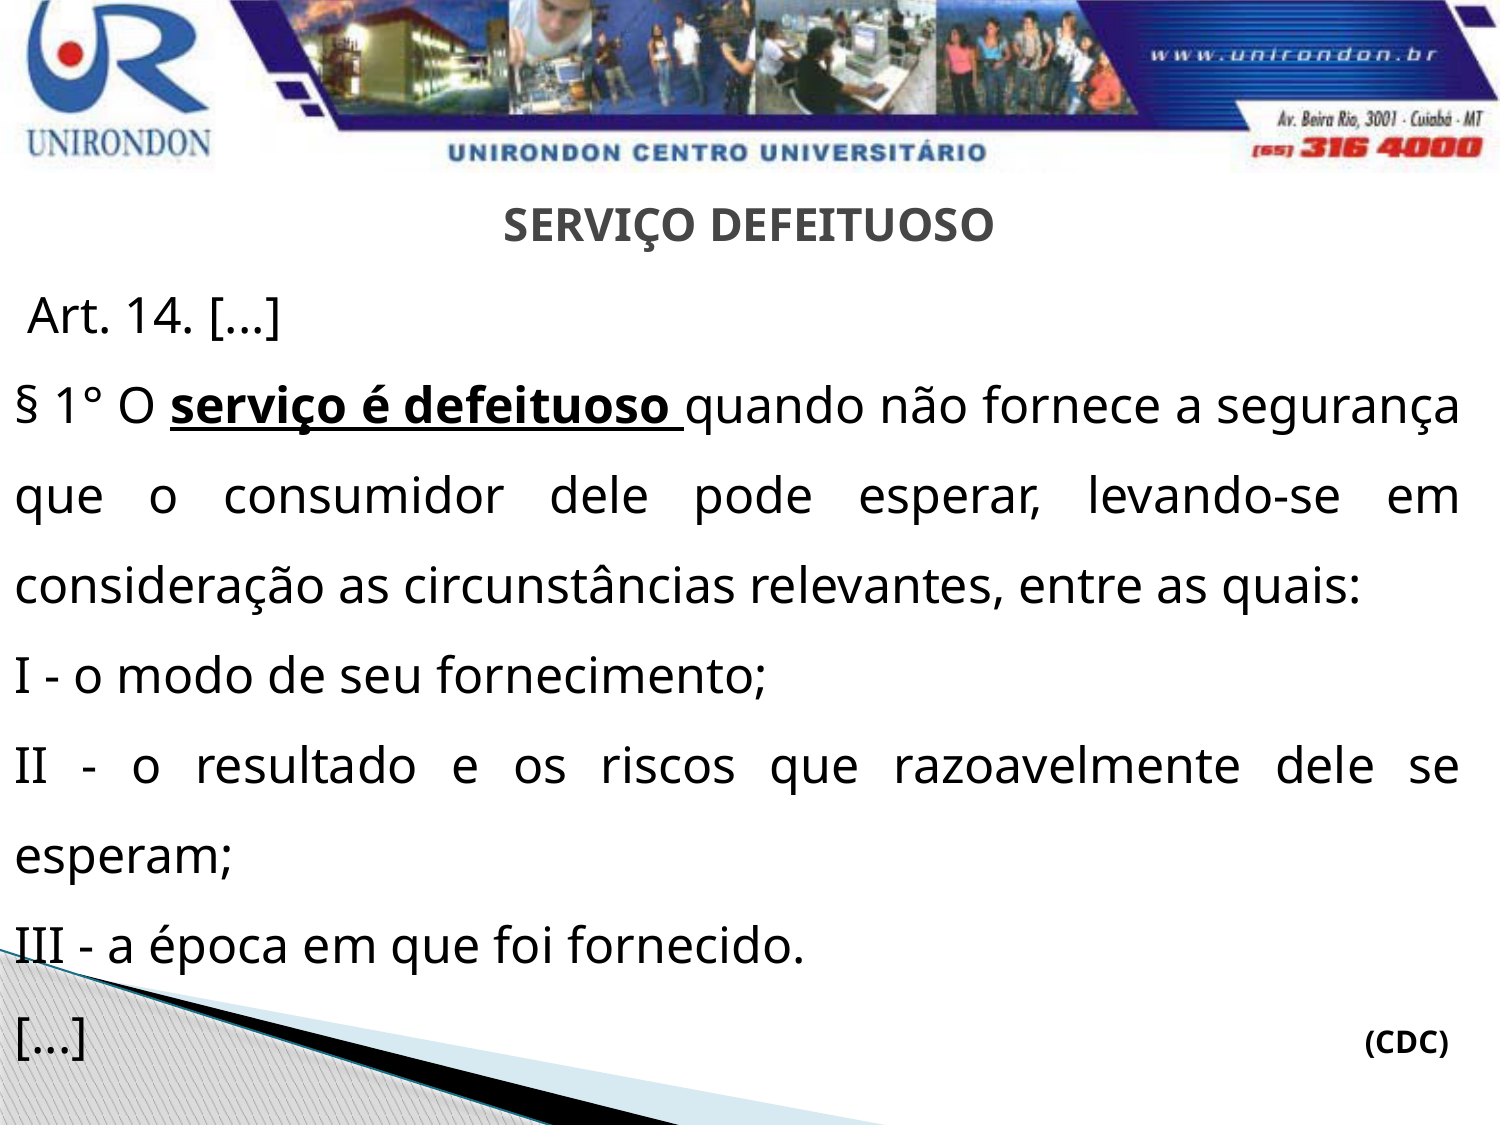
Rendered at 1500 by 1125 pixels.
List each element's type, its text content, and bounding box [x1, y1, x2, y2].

picture [0, 0, 1500, 174]
list Art. 14. [...] § 1° O serviço é defeituoso quando não fornece a segurança que o consumidor dele pode esperar, levando-se em consideração as circunstâncias relevantes, entre as quais: I - o modo de seu fornecimento; II - o resultado e os riscos que razoavelmente dele se esperam; III - a época em que foi fornecido. [...] (CDC) [0, 246, 1477, 1079]
title SERVIÇO DEFEITUOSO [0, 183, 1500, 270]
